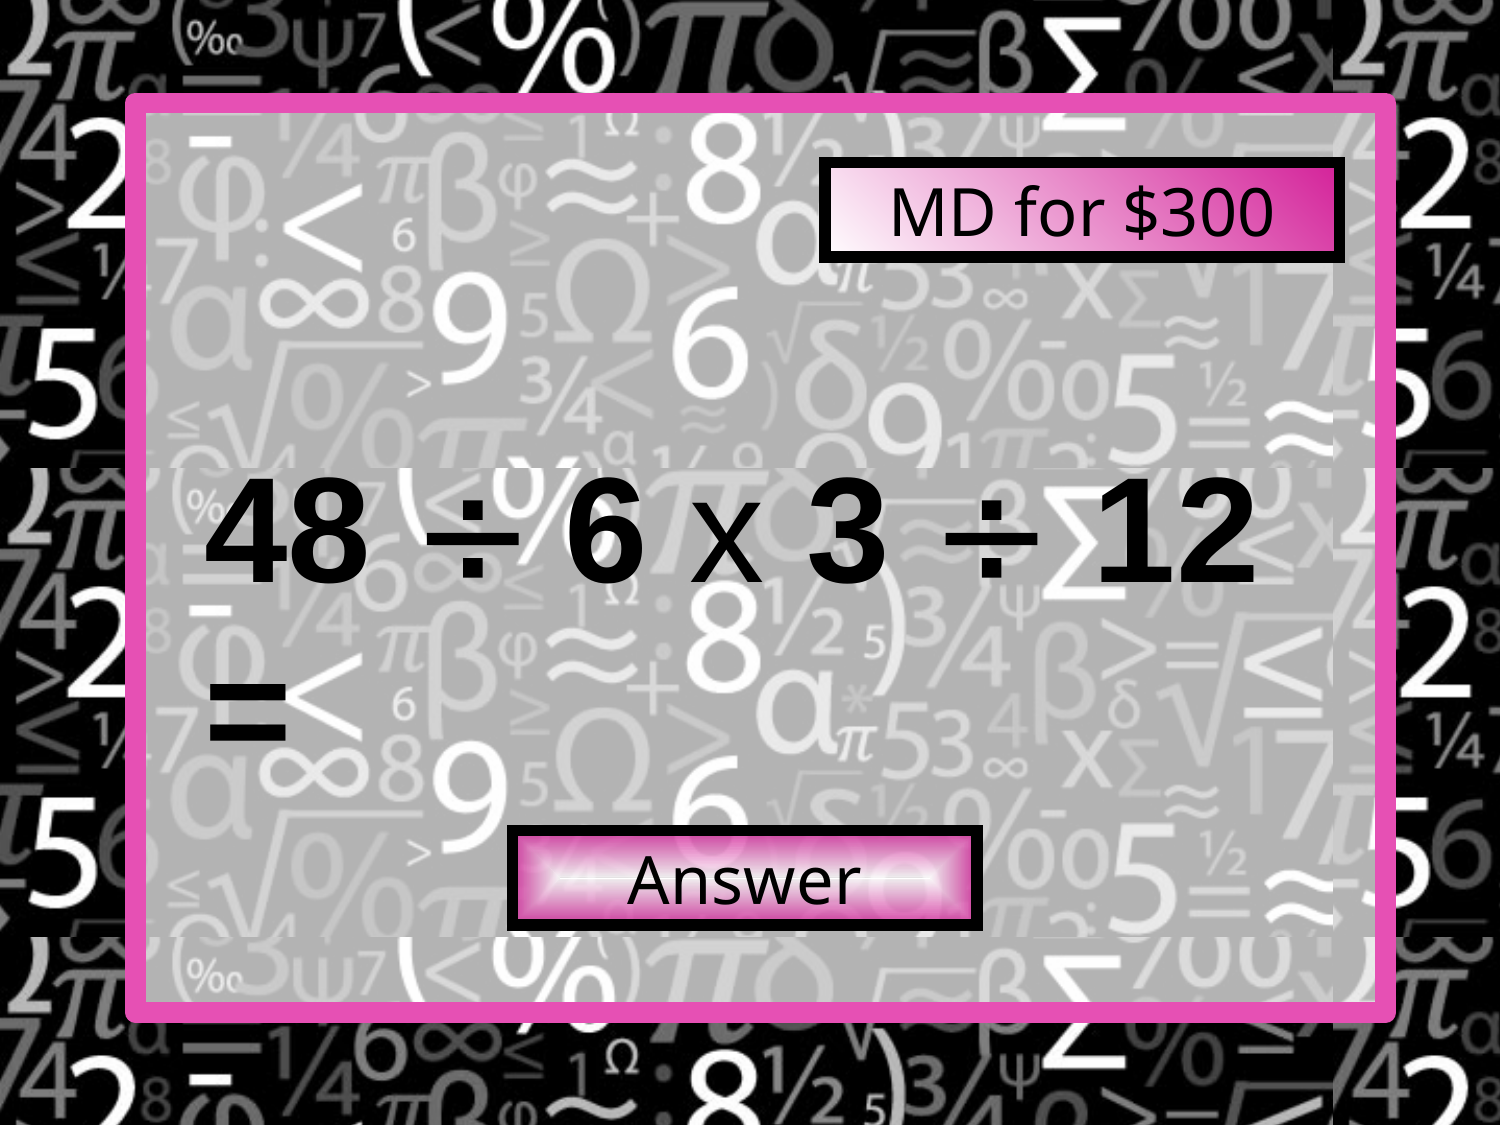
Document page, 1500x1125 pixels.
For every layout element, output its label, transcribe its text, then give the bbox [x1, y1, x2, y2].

text_box [134, 101, 1388, 1015]
text_box 48  6 x 3  12 = [189, 424, 1340, 800]
text_box MD for $300 [825, 162, 1340, 258]
picture [0, 0, 1500, 1125]
text_box Answer [512, 830, 977, 926]
